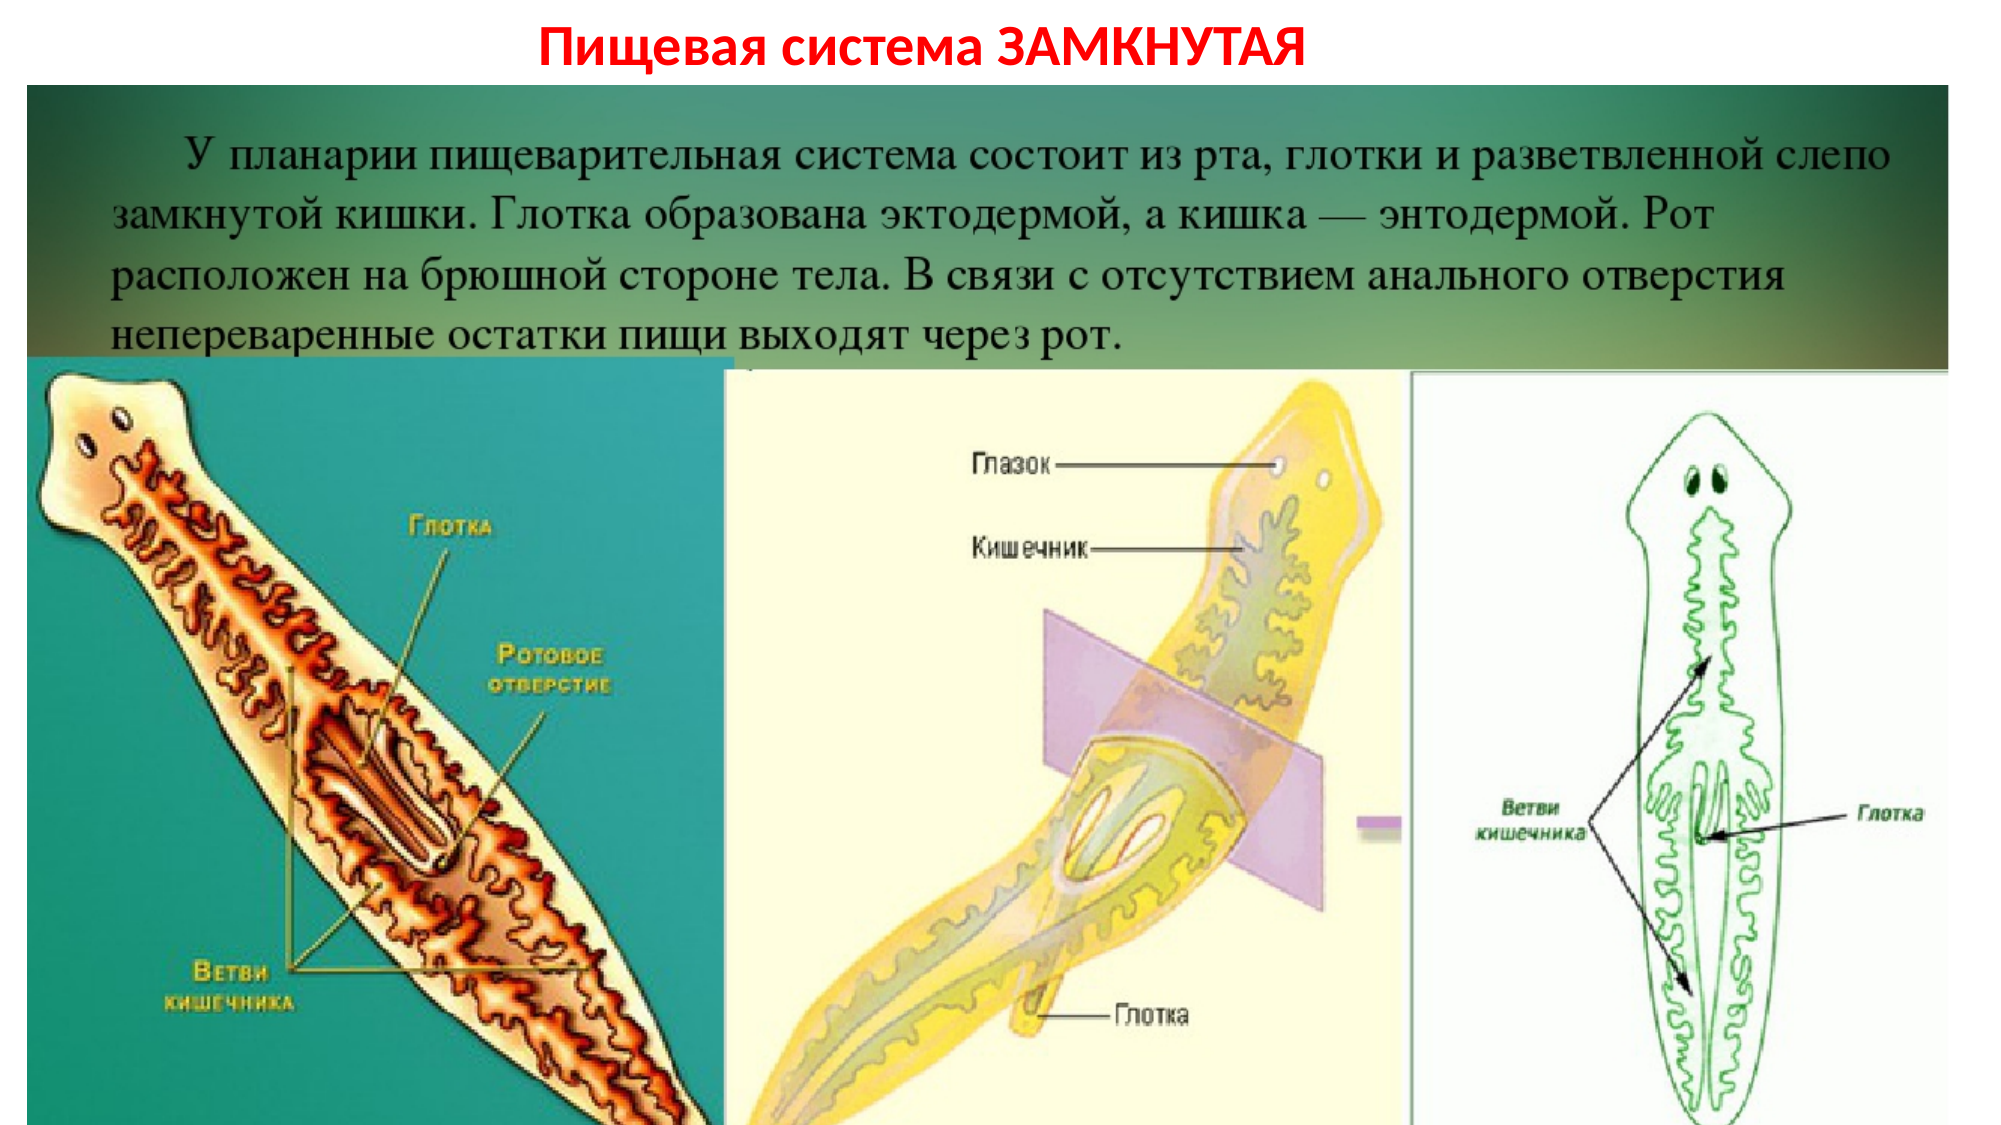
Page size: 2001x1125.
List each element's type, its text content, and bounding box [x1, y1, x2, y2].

text_box Пищевая система ЗАМКНУТАЯ [523, 0, 1403, 85]
picture [27, 85, 1950, 1125]
